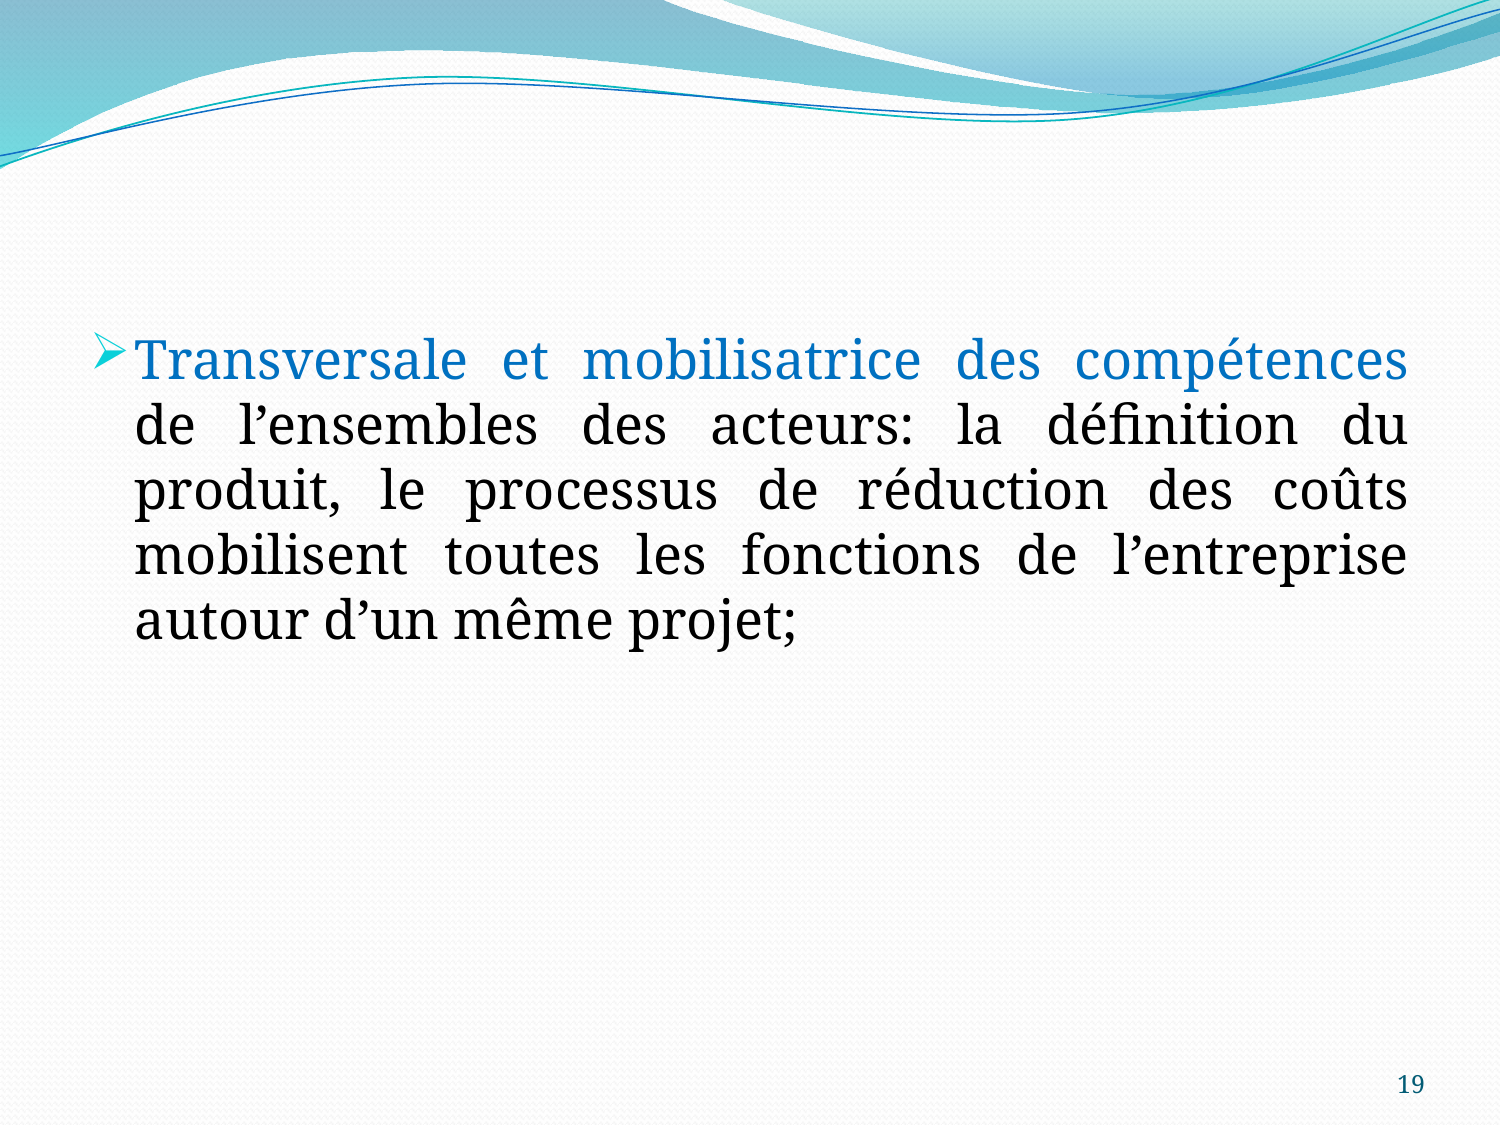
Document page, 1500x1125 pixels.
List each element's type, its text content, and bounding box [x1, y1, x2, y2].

slide_number 19 [1299, 1042, 1425, 1103]
list Transversale et mobilisatrice des compétences de l’ensembles des acteurs: la définition du produit, le processus de réduction des coûts mobilisent toutes les fonctions de l’entreprise autour d’un même projet; [75, 317, 1425, 1038]
